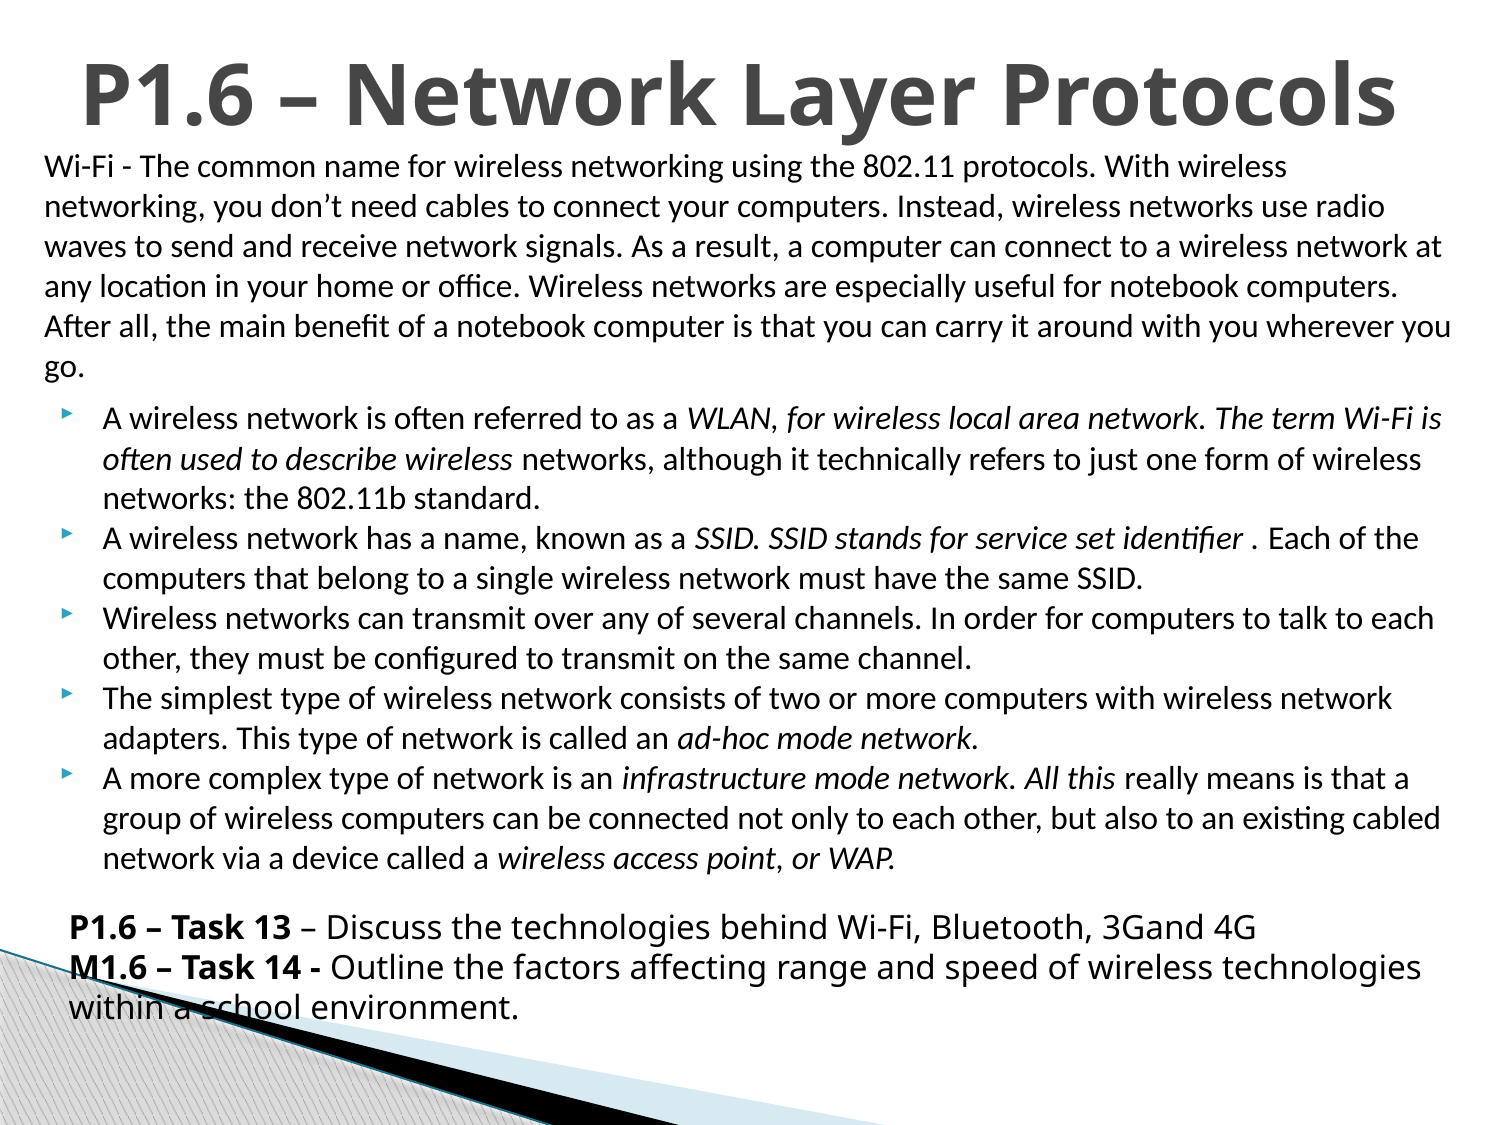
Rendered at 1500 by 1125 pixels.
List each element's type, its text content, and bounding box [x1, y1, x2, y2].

text_box P1.6 – Task 13 – Discuss the technologies behind Wi-Fi, Bluetooth, 3Gand 4G M1.6 – Task 14 - Outline the factors affecting range and speed of wireless technologies within a school environment. [53, 898, 1472, 1034]
list Wi-Fi - The common name for wireless networking using the 802.11 protocols. With wireless networking, you don’t need cables to connect your computers. Instead, wireless networks use radio waves to send and receive network signals. As a result, a computer can connect to a wireless network at any location in your home or office. Wireless networks are especially useful for notebook computers. After all, the main benefit of a notebook computer is that you can carry it around with you wherever you go. A wireless network is often referred to as a WLAN, for wireless local area network. The term Wi-Fi is often used to describe wireless networks, although it technically refers to just one form of wireless networks: the 802.11b standard. A wireless network has a name, known as a SSID. SSID stands for service set identifier . Each of the computers that belong to a single wireless network must have the same SSID. Wireless networks can transmit over any of several channels. In order for computers to talk to each other, they must be configured to transmit on the same channel. The simplest type of wireless network consists of two or more computers with wireless network adapters. This type of network is called an ad-hoc mode network. A more complex type of network is an infrastructure mode network. All this really means is that a group of wireless computers can be connected not only to each other, but also to an existing cabled network via a device called a wireless access point, or WAP. [29, 137, 1472, 894]
title P1.6 – Network Layer Protocols [64, 21, 1415, 161]
